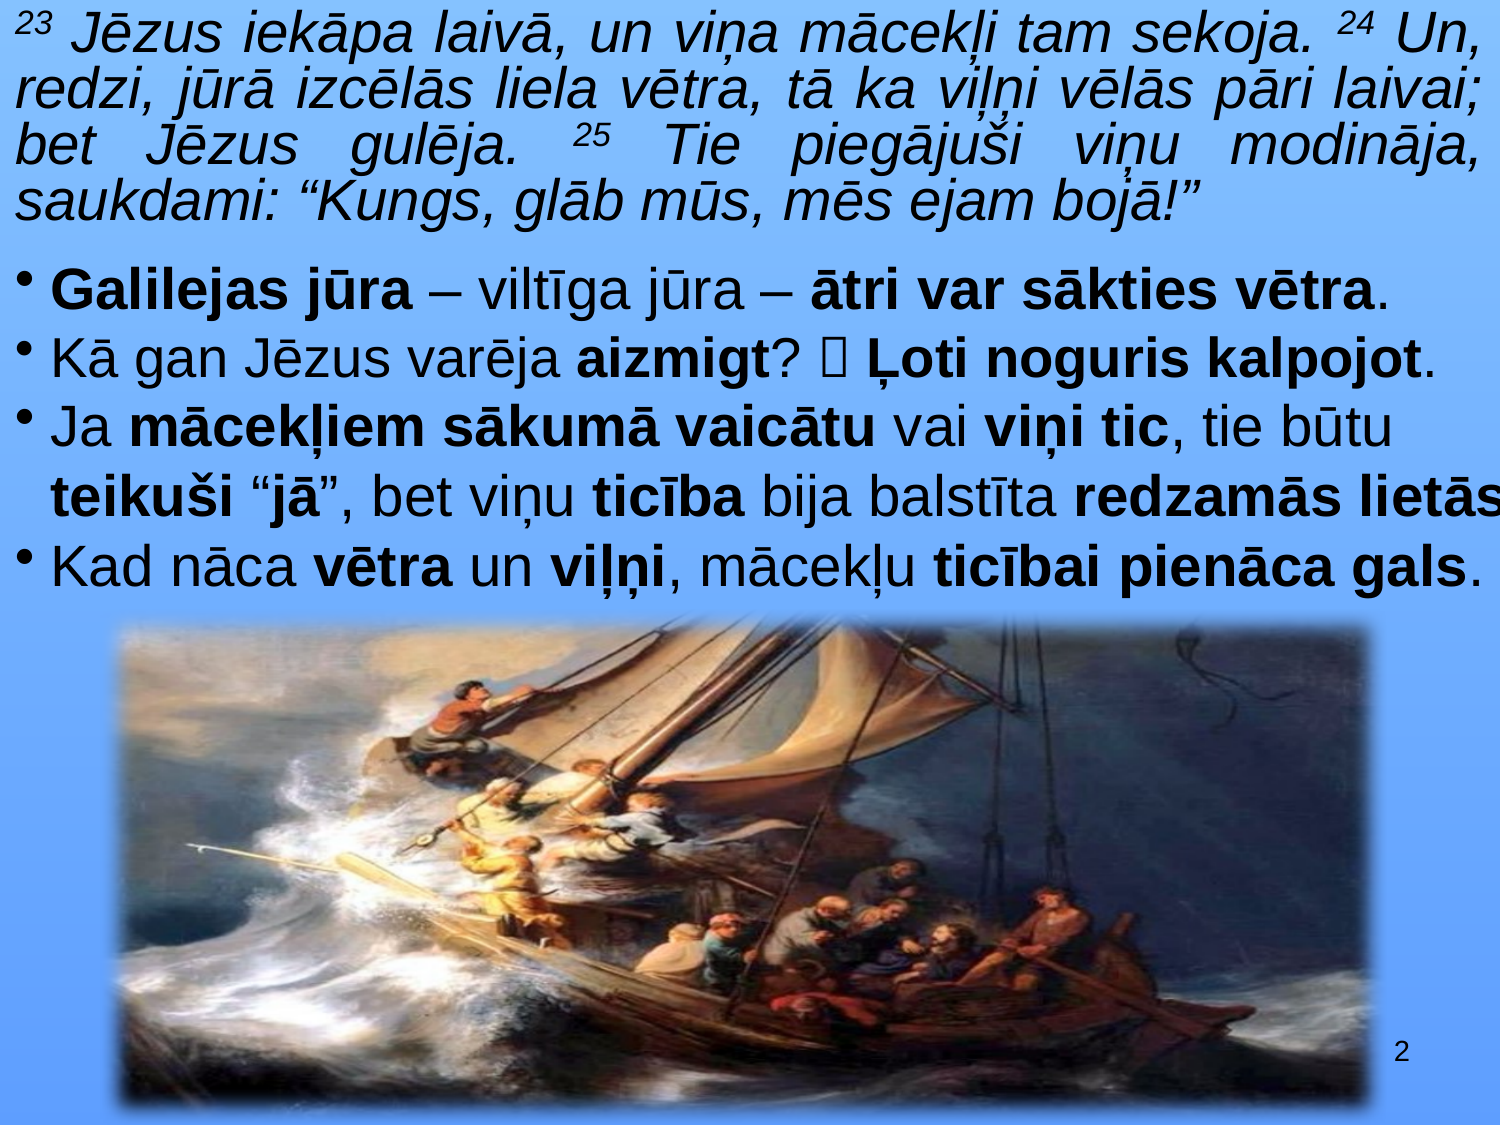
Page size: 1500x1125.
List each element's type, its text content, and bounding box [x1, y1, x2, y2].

slide_number 2 [1394, 1024, 1426, 1103]
picture [100, 609, 1389, 1125]
list 23 Jēzus iekāpa laivā, un viņa mācekļi tam sekoja. 24 Un, redzi, jūrā izcēlās liela vētra, tā ka viļņi vēlās pāri laivai; bet Jēzus gulēja. 25 Tie piegājuši viņu modināja, saukdami: “Kungs, glāb mūs, mēs ejam bojā!” [0, 0, 1500, 178]
text_box Galilejas jūra – viltīga jūra – ātri var sākties vētra. Kā gan Jēzus varēja aizmigt?  Ļoti noguris kalpojot. Ja mācekļiem sākumā vaicātu vai viņi tic, tie būtu teikuši “jā”, bet viņu ticība bija balstīta redzamās lietās. Kad nāca vētra un viļņi, mācekļu ticībai pienāca gals. [0, 243, 1500, 606]
